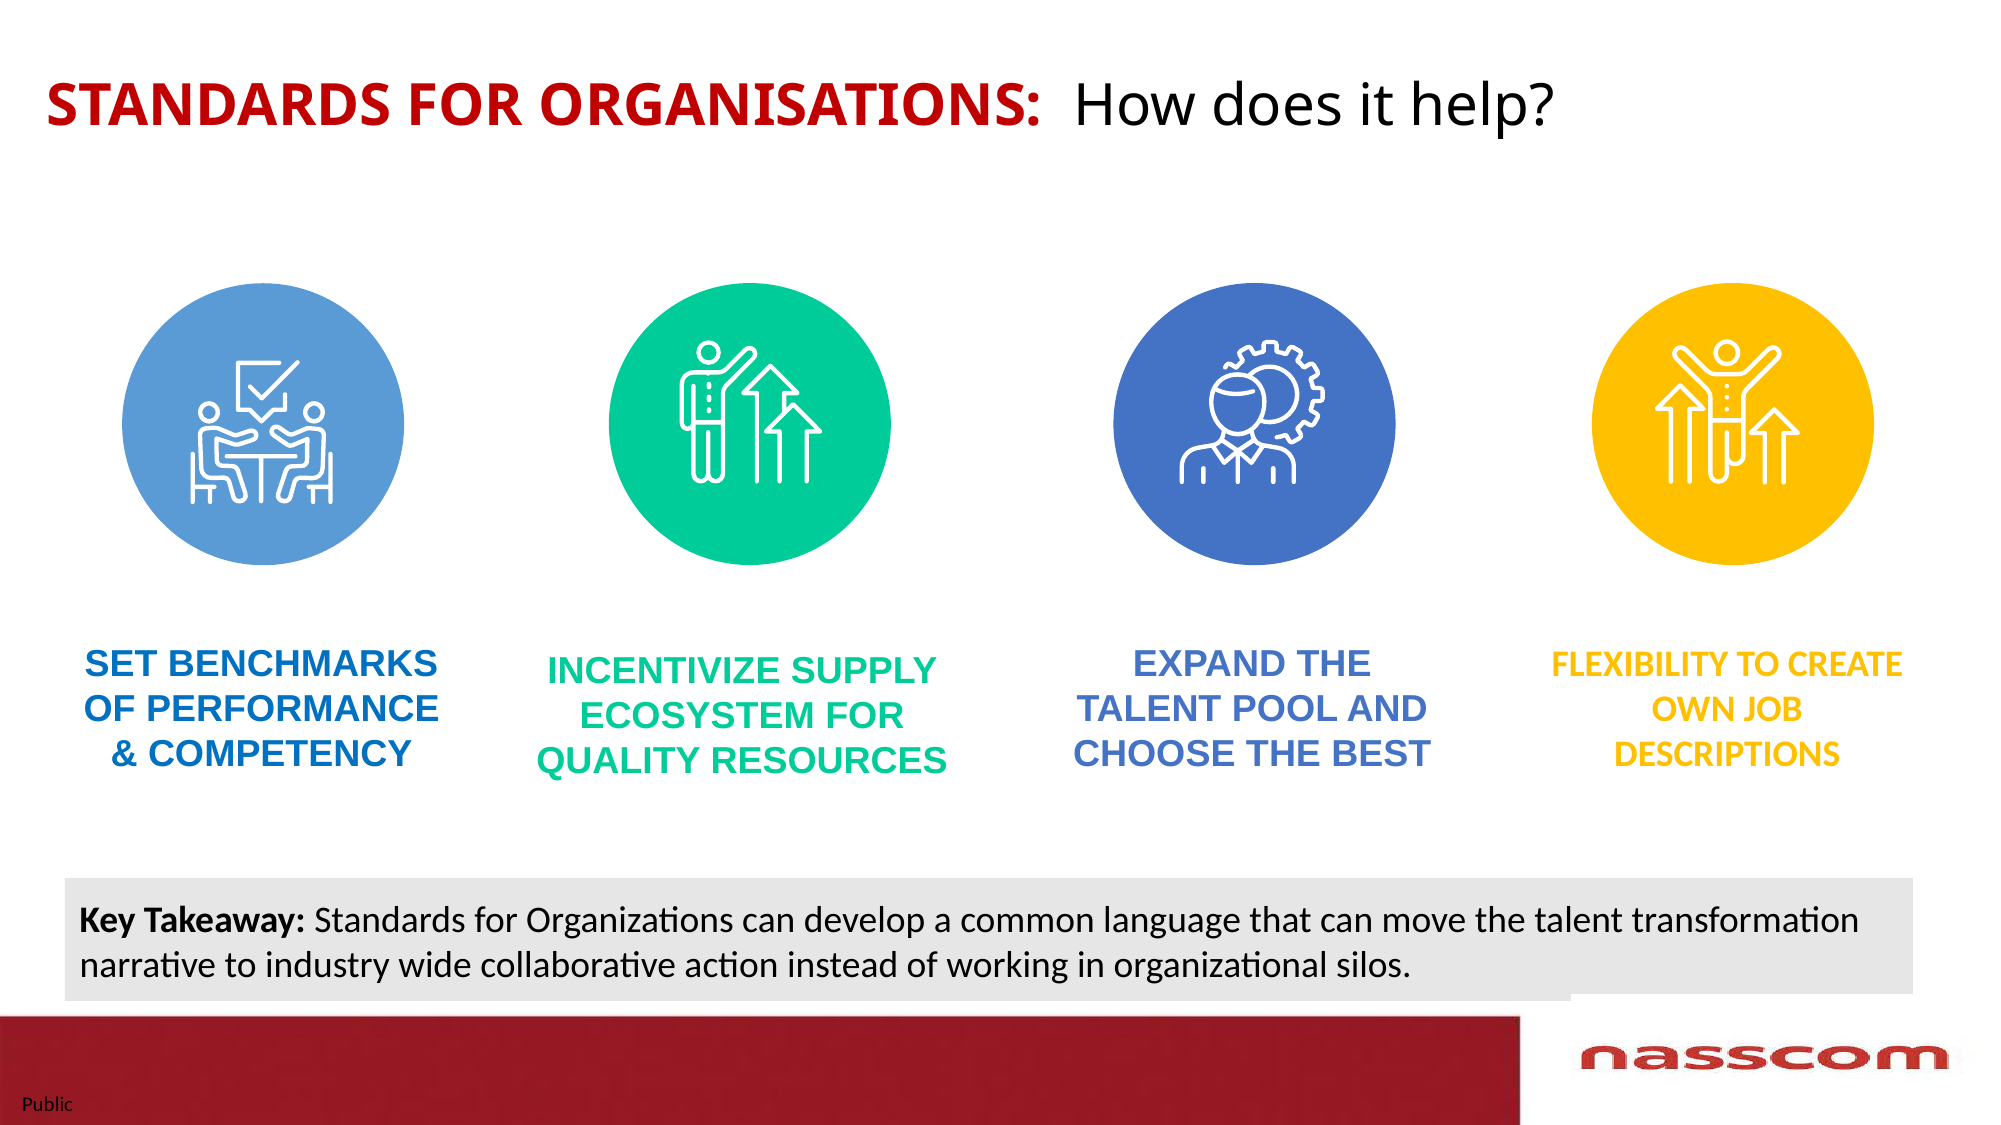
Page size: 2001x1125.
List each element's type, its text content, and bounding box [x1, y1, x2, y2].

text_box STANDARDS FOR ORGANISATIONS: How does it help? [31, 60, 1897, 170]
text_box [519, 283, 965, 789]
text_box Key Takeaway: Standards for Organizations can develop a common language that can move the talent transformation narrative to industry wide collaborative action instead of working in organizational silos. [64, 877, 1914, 1002]
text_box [1521, 282, 1933, 783]
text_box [1057, 282, 1447, 783]
picture [0, 994, 2000, 1125]
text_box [64, 283, 459, 783]
